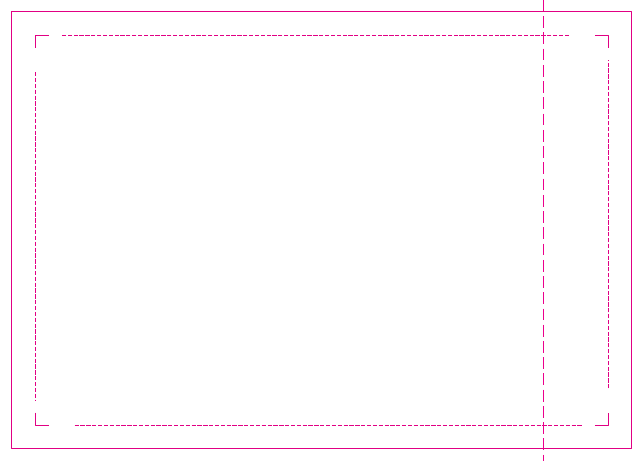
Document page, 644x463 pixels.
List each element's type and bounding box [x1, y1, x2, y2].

text_box [11, 11, 632, 449]
